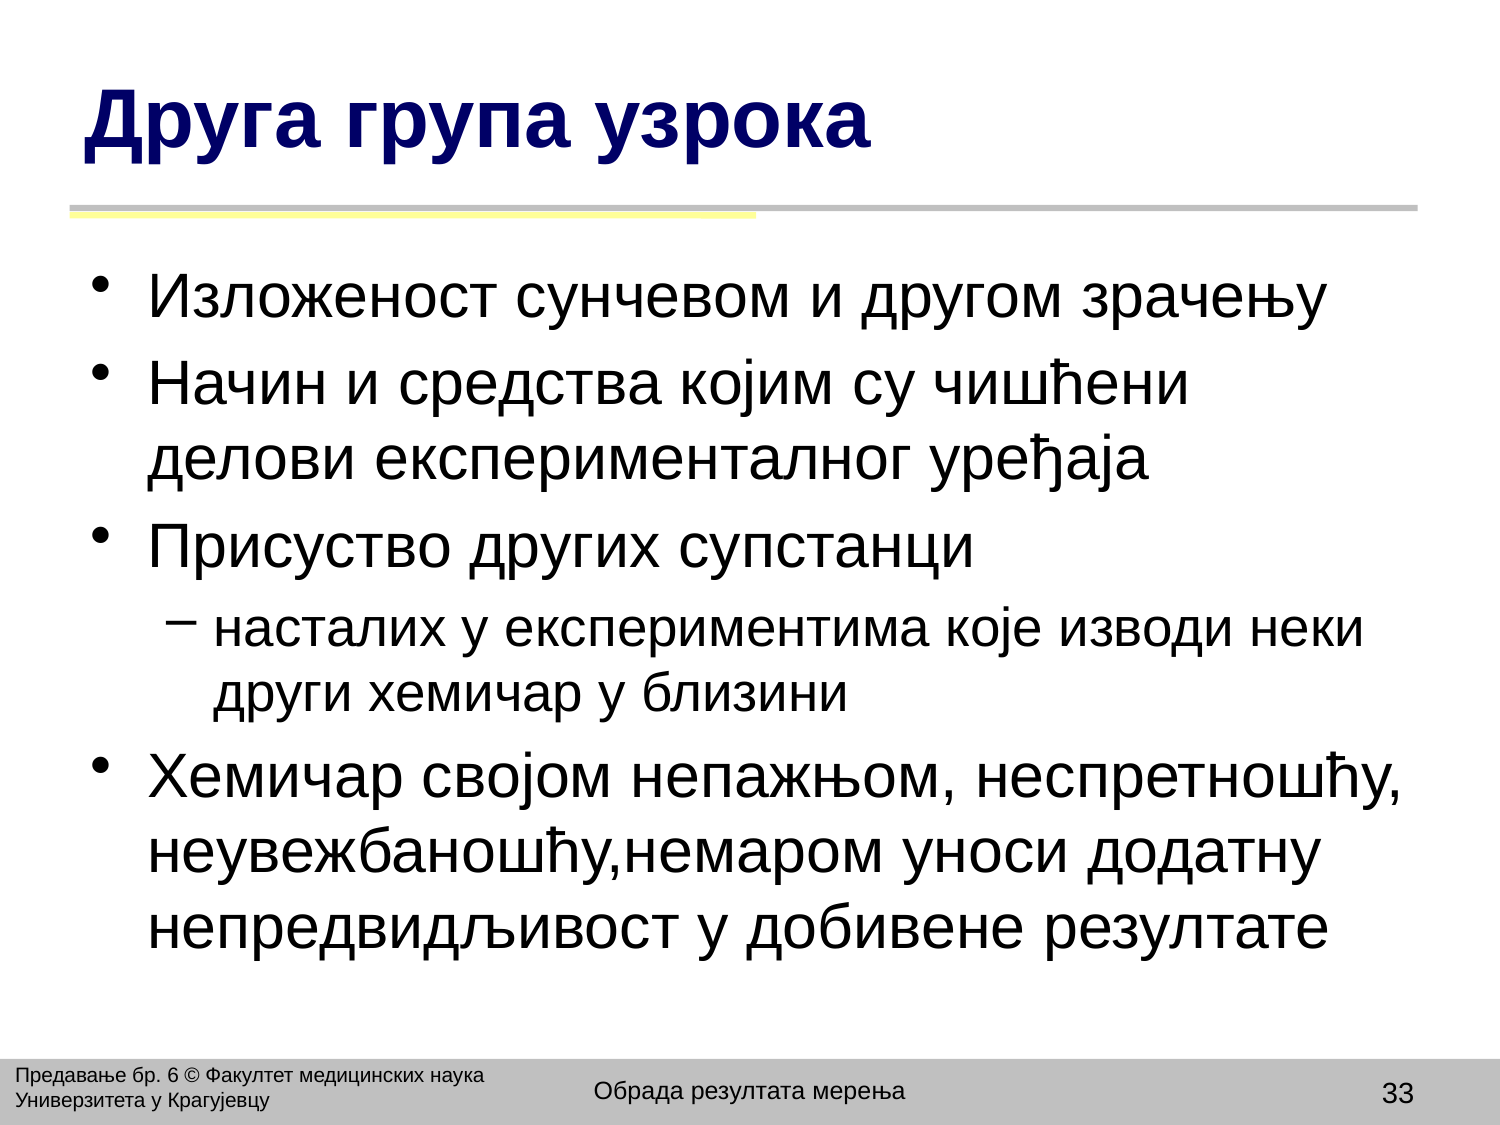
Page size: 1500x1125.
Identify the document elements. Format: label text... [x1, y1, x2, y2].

list Изложеност сунчевом и другом зрачењу Начин и средства којим су чишћени делови експерименталног уређаја Присуство других супстанци насталих у експериментима које изводи неки други хемичар у близини Хемичар својом непажњом, неспретношћу, неувежбаношћу,немаром уноси додатну непредвидљивост у добивене резултате [74, 246, 1426, 1023]
footer Обрада резултата мерења [512, 1066, 988, 1125]
slide_number Предавање бр. 6 © Факултет медицинских наука Универзитета у Крагујевцу [0, 1053, 631, 1108]
slide_number 33 [1079, 1066, 1430, 1125]
title Друга група узрока [69, 19, 1426, 208]
